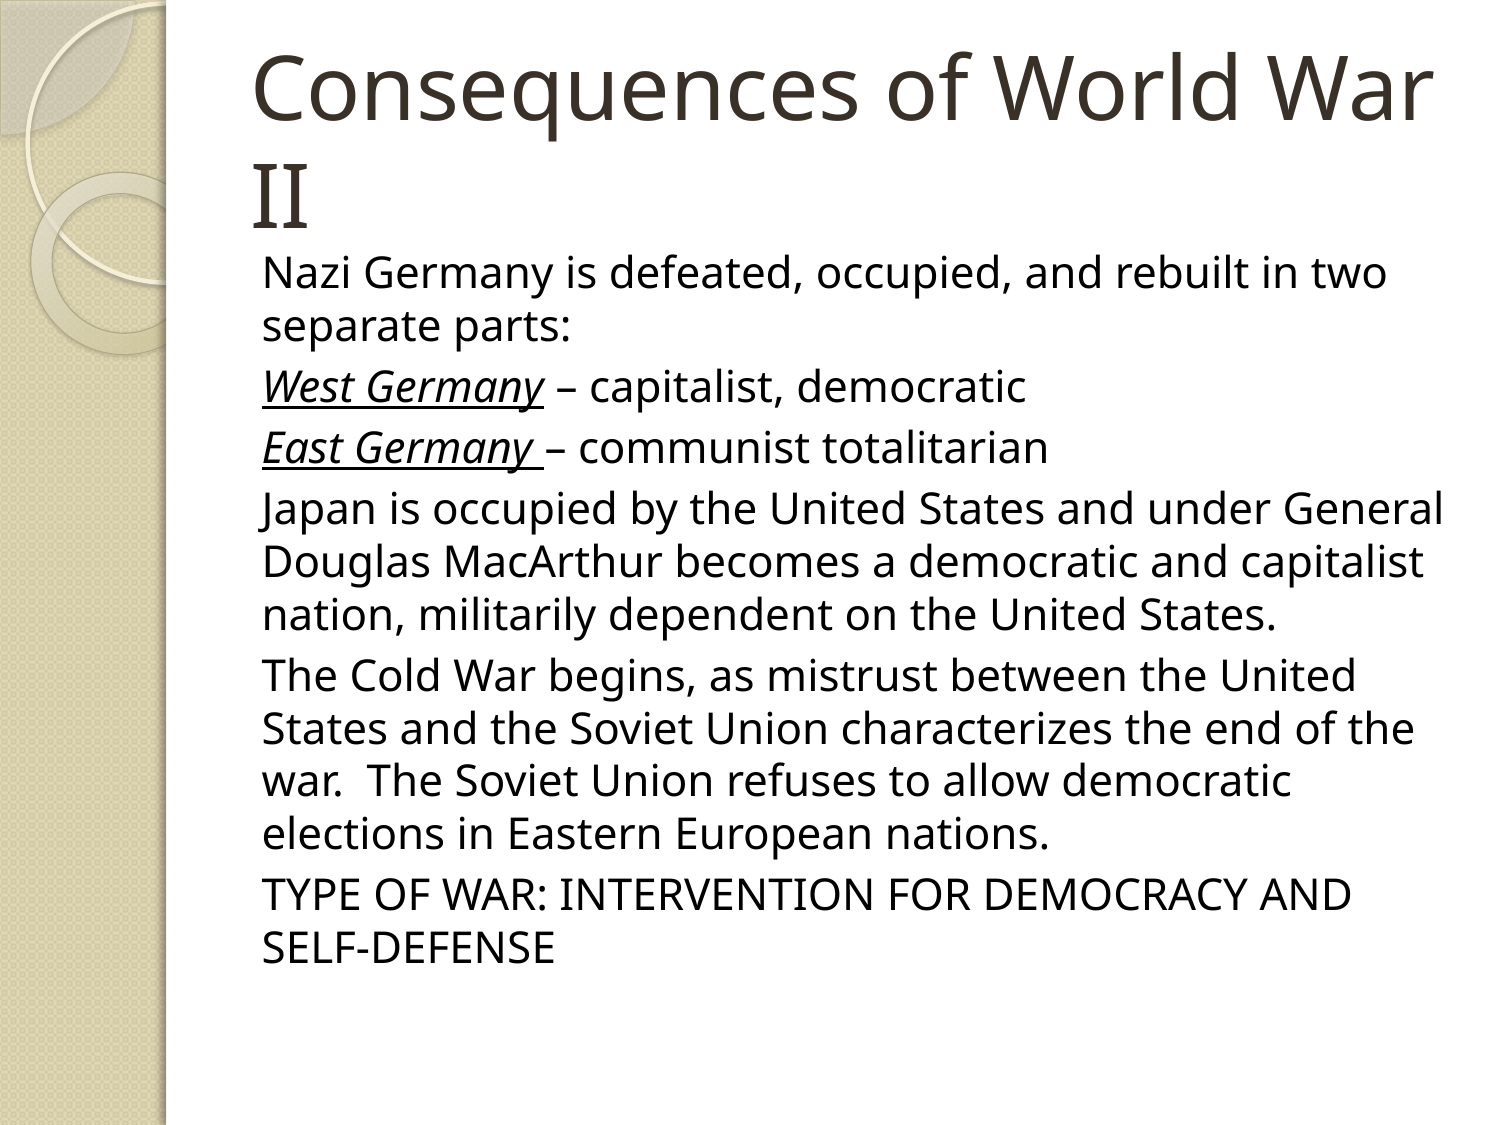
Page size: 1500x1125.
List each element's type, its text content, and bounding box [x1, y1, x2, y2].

title Consequences of World War II [235, 45, 1466, 233]
list Nazi Germany is defeated, occupied, and rebuilt in two separate parts: West Germany – capitalist, democratic East Germany – communist totalitarian Japan is occupied by the United States and under General Douglas MacArthur becomes a democratic and capitalist nation, militarily dependent on the United States. The Cold War begins, as mistrust between the United States and the Soviet Union characterizes the end of the war. The Soviet Union refuses to allow democratic elections in Eastern European nations. TYPE OF WAR: INTERVENTION FOR DEMOCRACY AND SELF-DEFENSE [235, 237, 1466, 1025]
